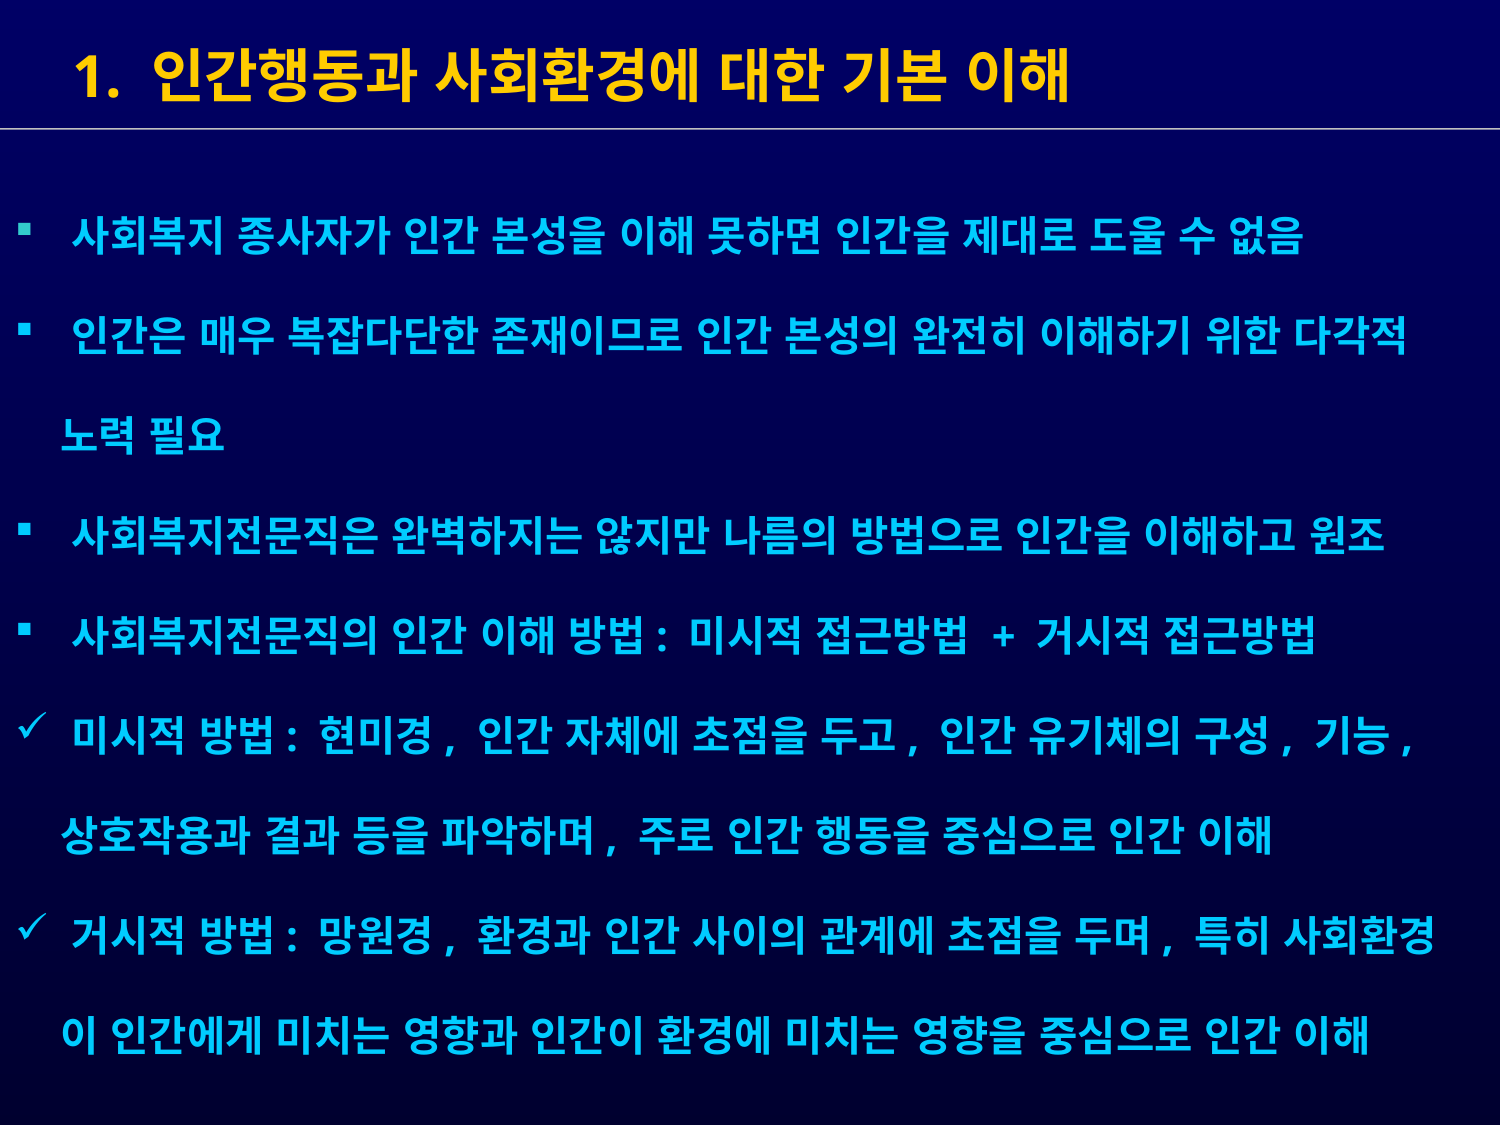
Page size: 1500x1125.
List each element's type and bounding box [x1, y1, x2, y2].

text_box [0, 31, 1500, 1077]
